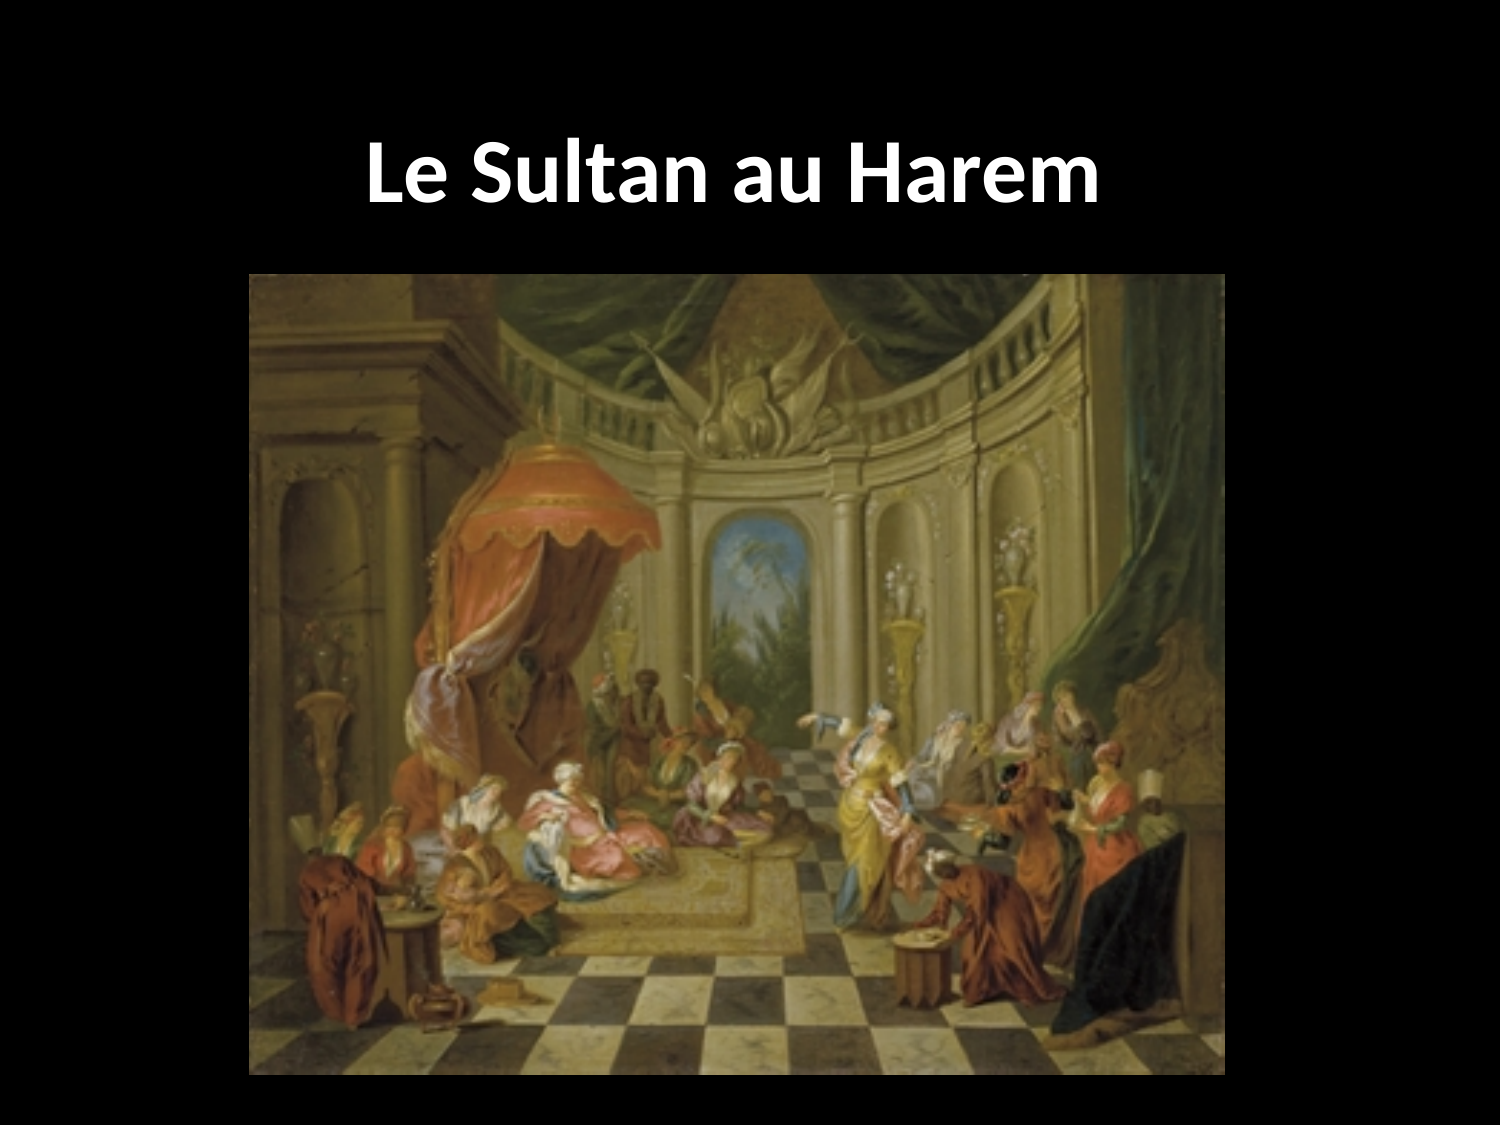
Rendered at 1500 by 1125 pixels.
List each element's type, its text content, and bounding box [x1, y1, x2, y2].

title Le Sultan au Harem [350, 37, 1194, 229]
picture [249, 274, 1226, 1076]
